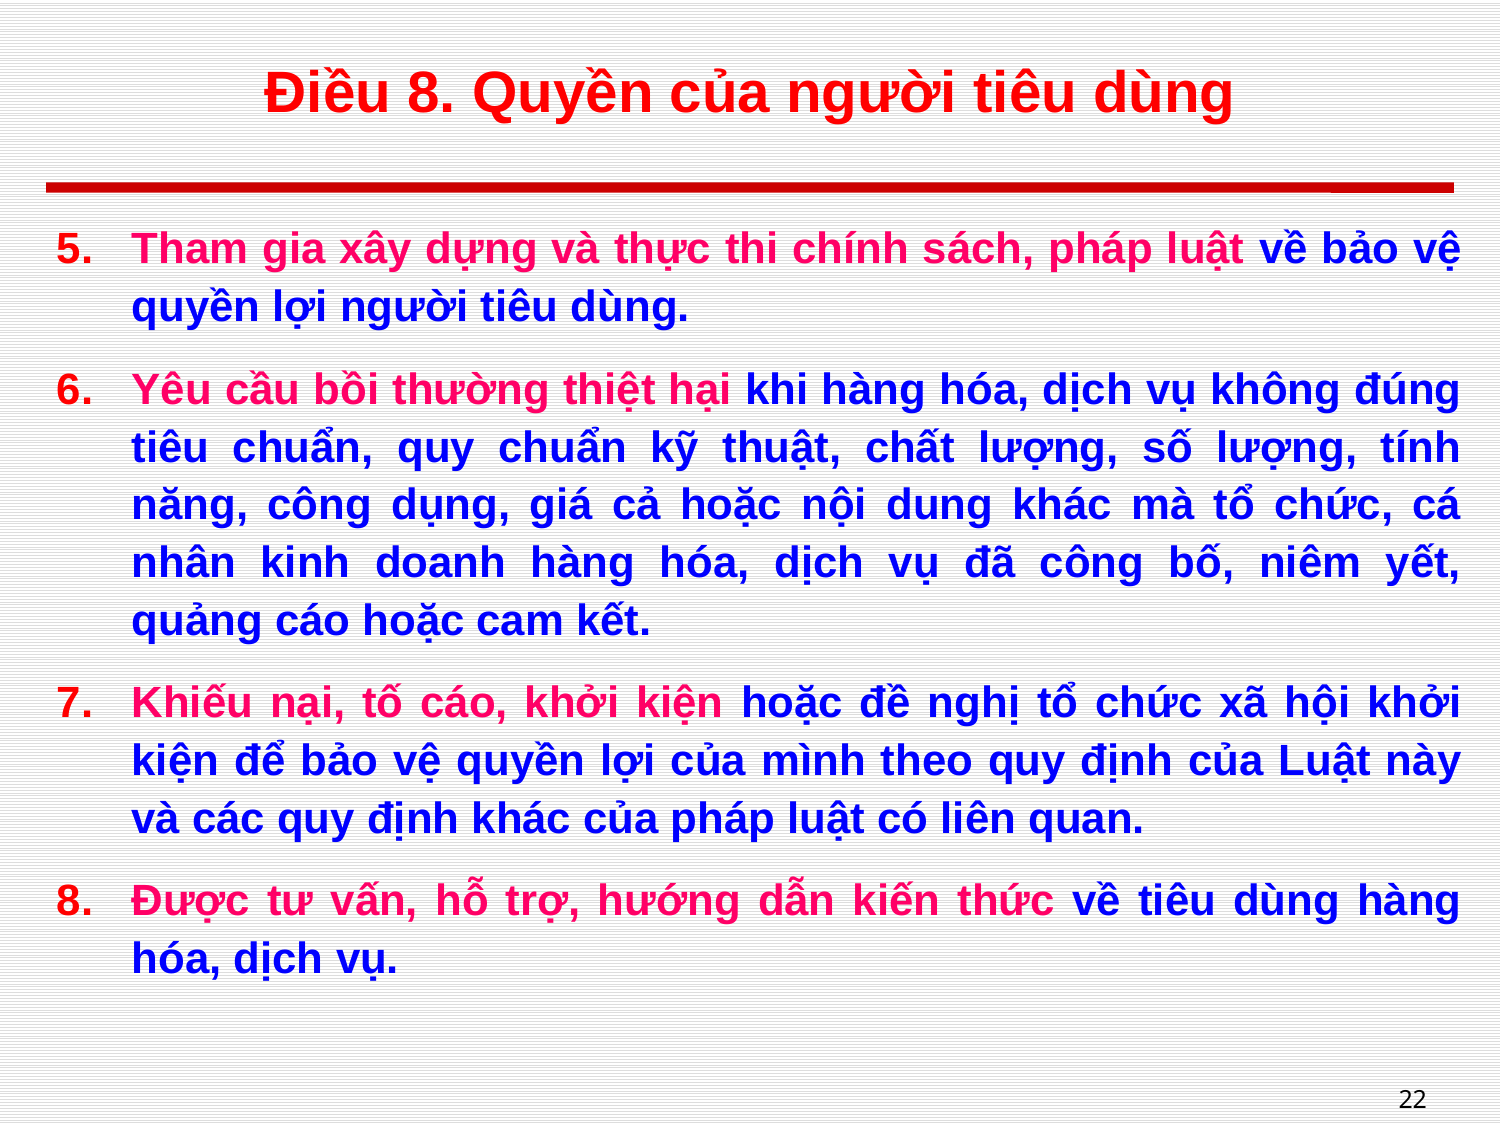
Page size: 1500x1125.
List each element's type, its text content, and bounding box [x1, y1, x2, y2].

title Điều 8. Quyền của người tiêu dùng [38, 24, 1463, 150]
text_box Tham gia xây dựng và thực thi chính sách, pháp luật về bảo vệ quyền lợi người tiêu dùng. Yêu cầu bồi thường thiệt hại khi hàng hóa, dịch vụ không đúng tiêu chuẩn, quy chuẩn kỹ thuật, chất lượng, số lượng, tính năng, công dụng, giá cả hoặc nội dung khác mà tổ chức, cá nhân kinh doanh hàng hóa, dịch vụ đã công bố, niêm yết, quảng cáo hoặc cam kết. Khiếu nại, tố cáo, khởi kiện hoặc đề nghị tổ chức xã hội khởi kiện để bảo vệ quyền lợi của mình theo quy định của Luật này và các quy định khác của pháp luật có liên quan. Được tư vấn, hỗ trợ, hướng dẫn kiến thức về tiêu dùng hàng hóa, dịch vụ. [23, 199, 1477, 1088]
